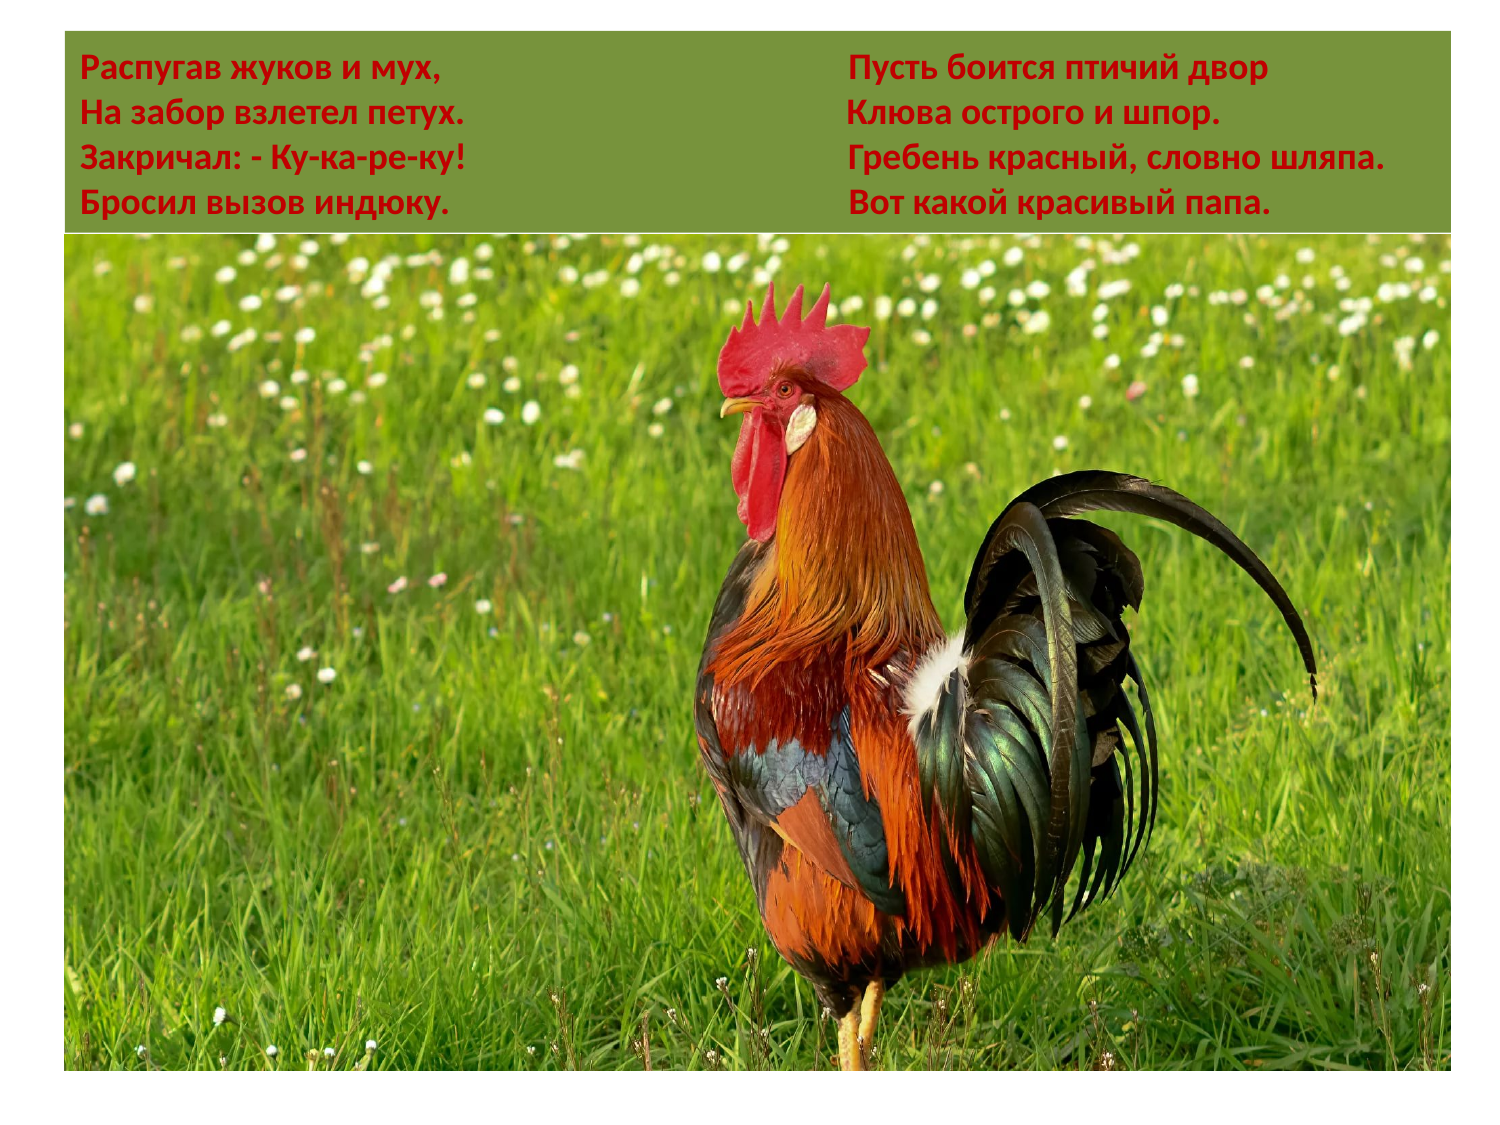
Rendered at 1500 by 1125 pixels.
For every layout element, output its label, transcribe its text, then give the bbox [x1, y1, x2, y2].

title Распугав жуков и мух, Пусть боится птичий двор На забор взлетел петух. Клюва острого и шпор. Закричал: - Ку-ка-ре-ку! Гребень красный, словно шляпа. Бросил вызов индюку. Вот какой красивый папа. [64, 30, 1451, 233]
picture [64, 234, 1452, 1071]
